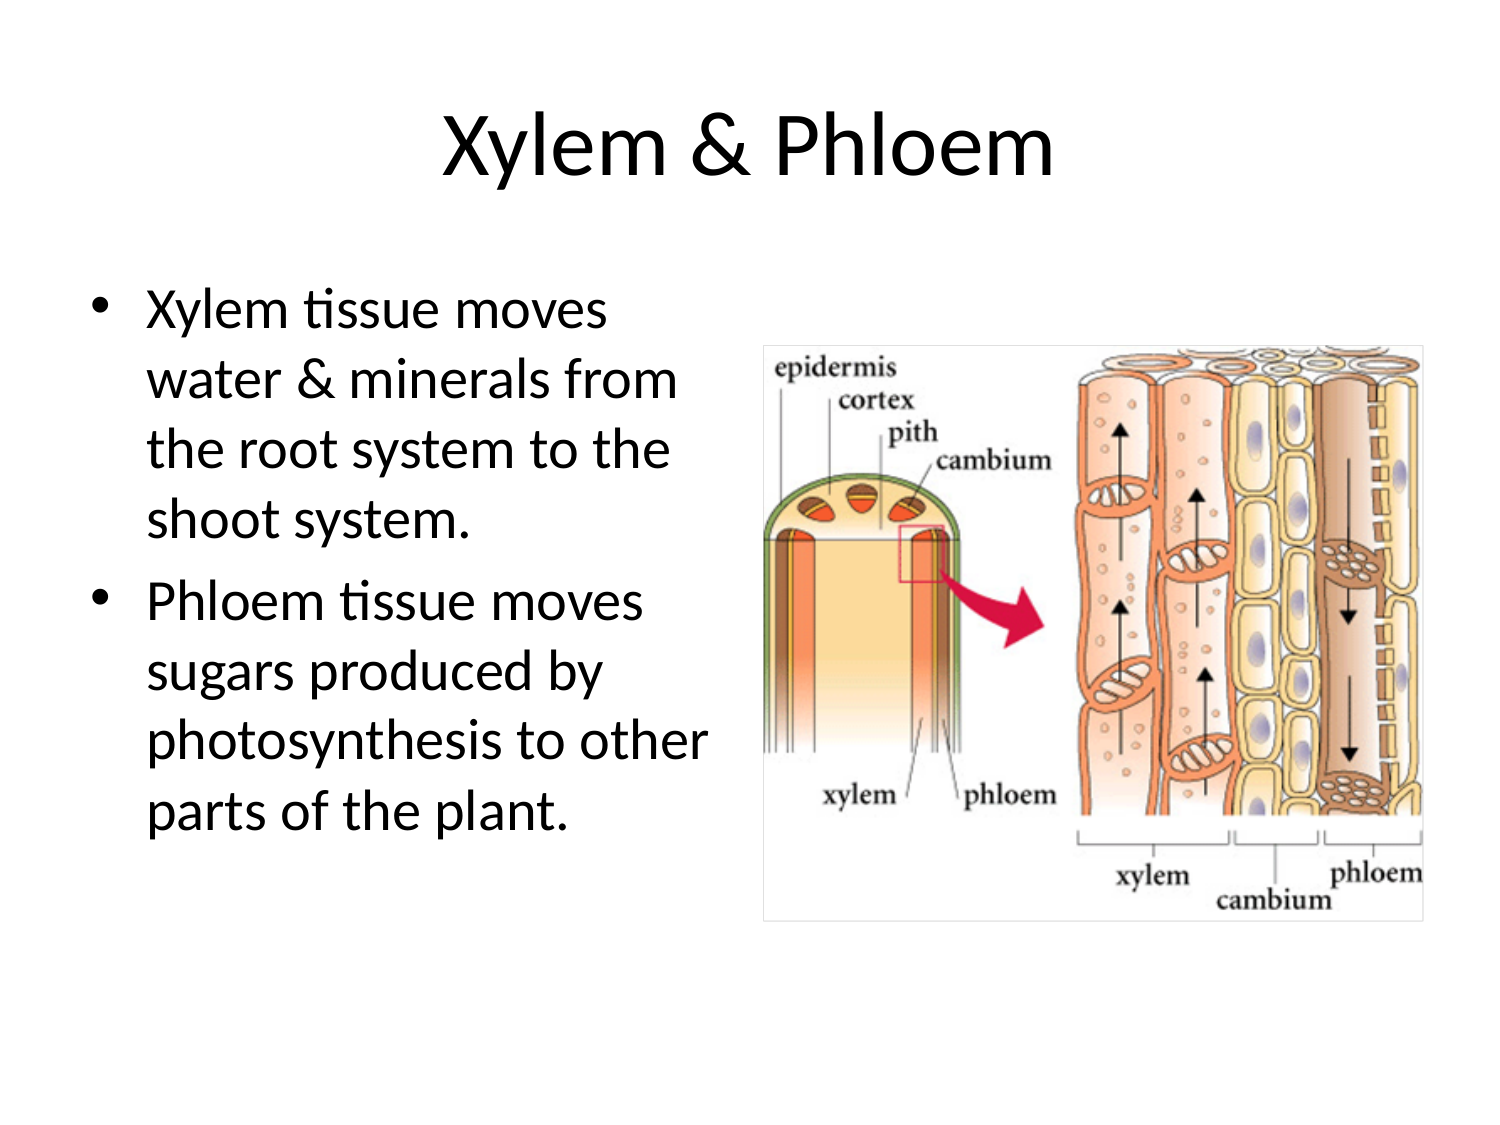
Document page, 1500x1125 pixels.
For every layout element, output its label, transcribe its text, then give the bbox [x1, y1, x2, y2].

list Xylem tissue moves water & minerals from the root system to the shoot system. Phloem tissue moves sugars produced by photosynthesis to other parts of the plant. [75, 262, 738, 1005]
title Xylem & Phloem [75, 45, 1425, 233]
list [762, 262, 1426, 1006]
